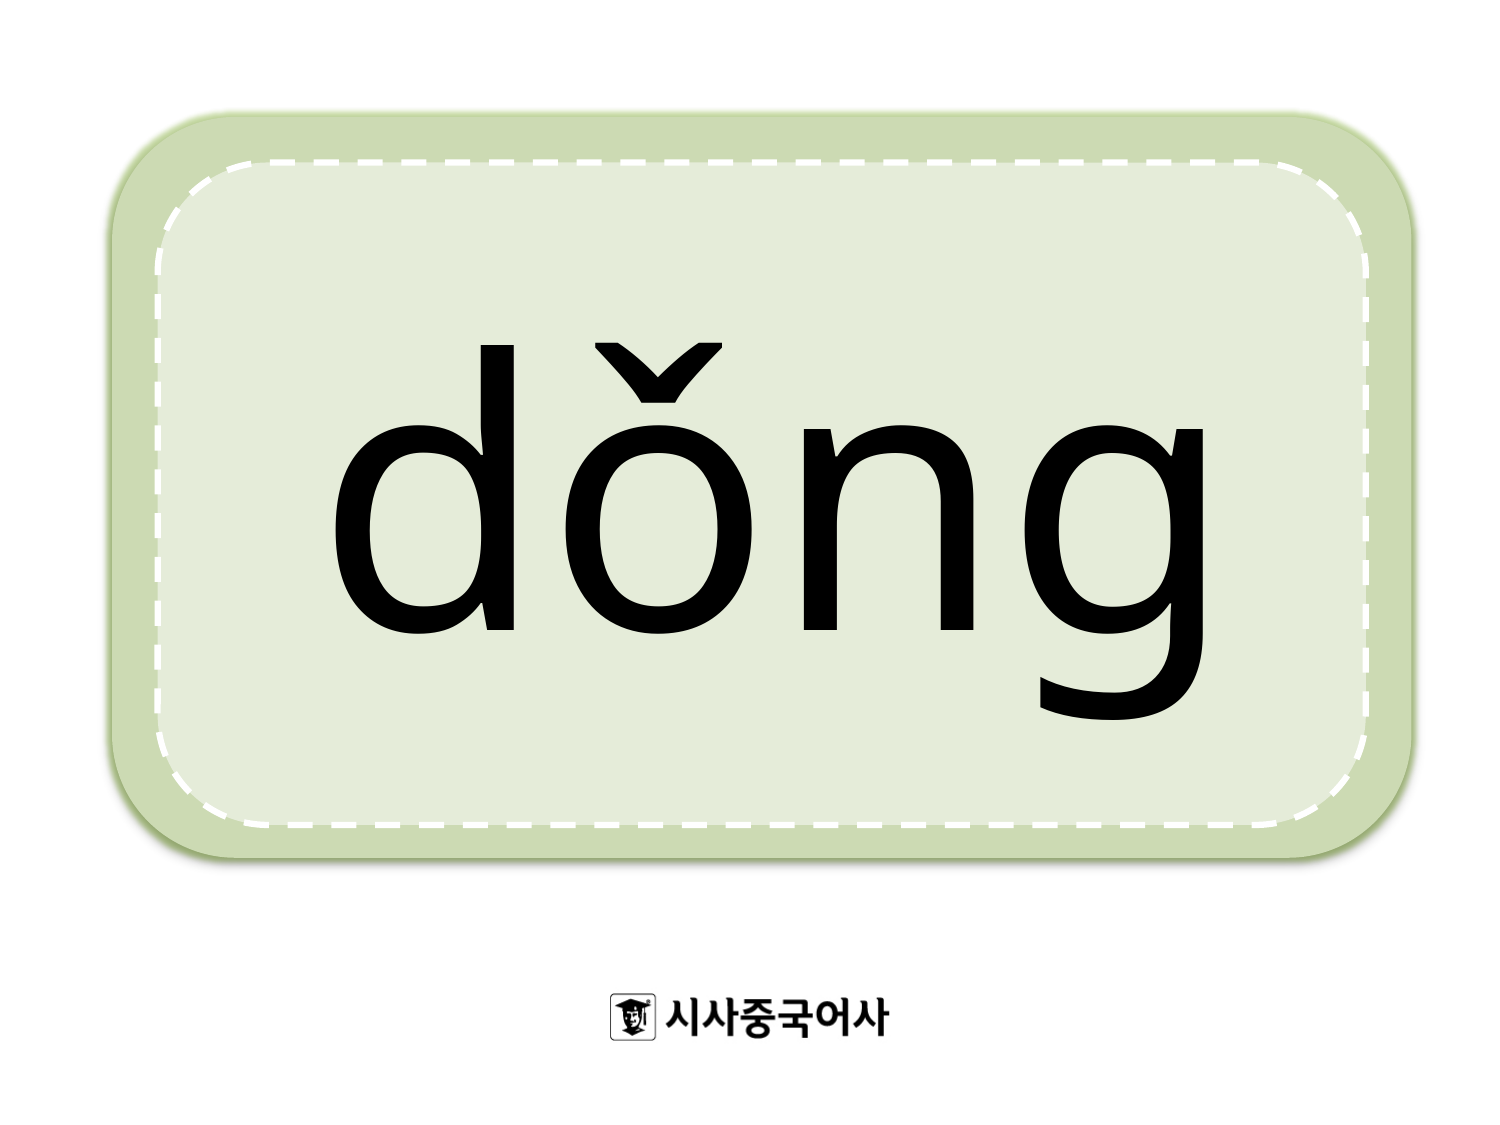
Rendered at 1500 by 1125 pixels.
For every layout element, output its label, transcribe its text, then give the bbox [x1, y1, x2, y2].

picture [602, 987, 898, 1047]
text_box dǒng [171, 149, 1380, 812]
